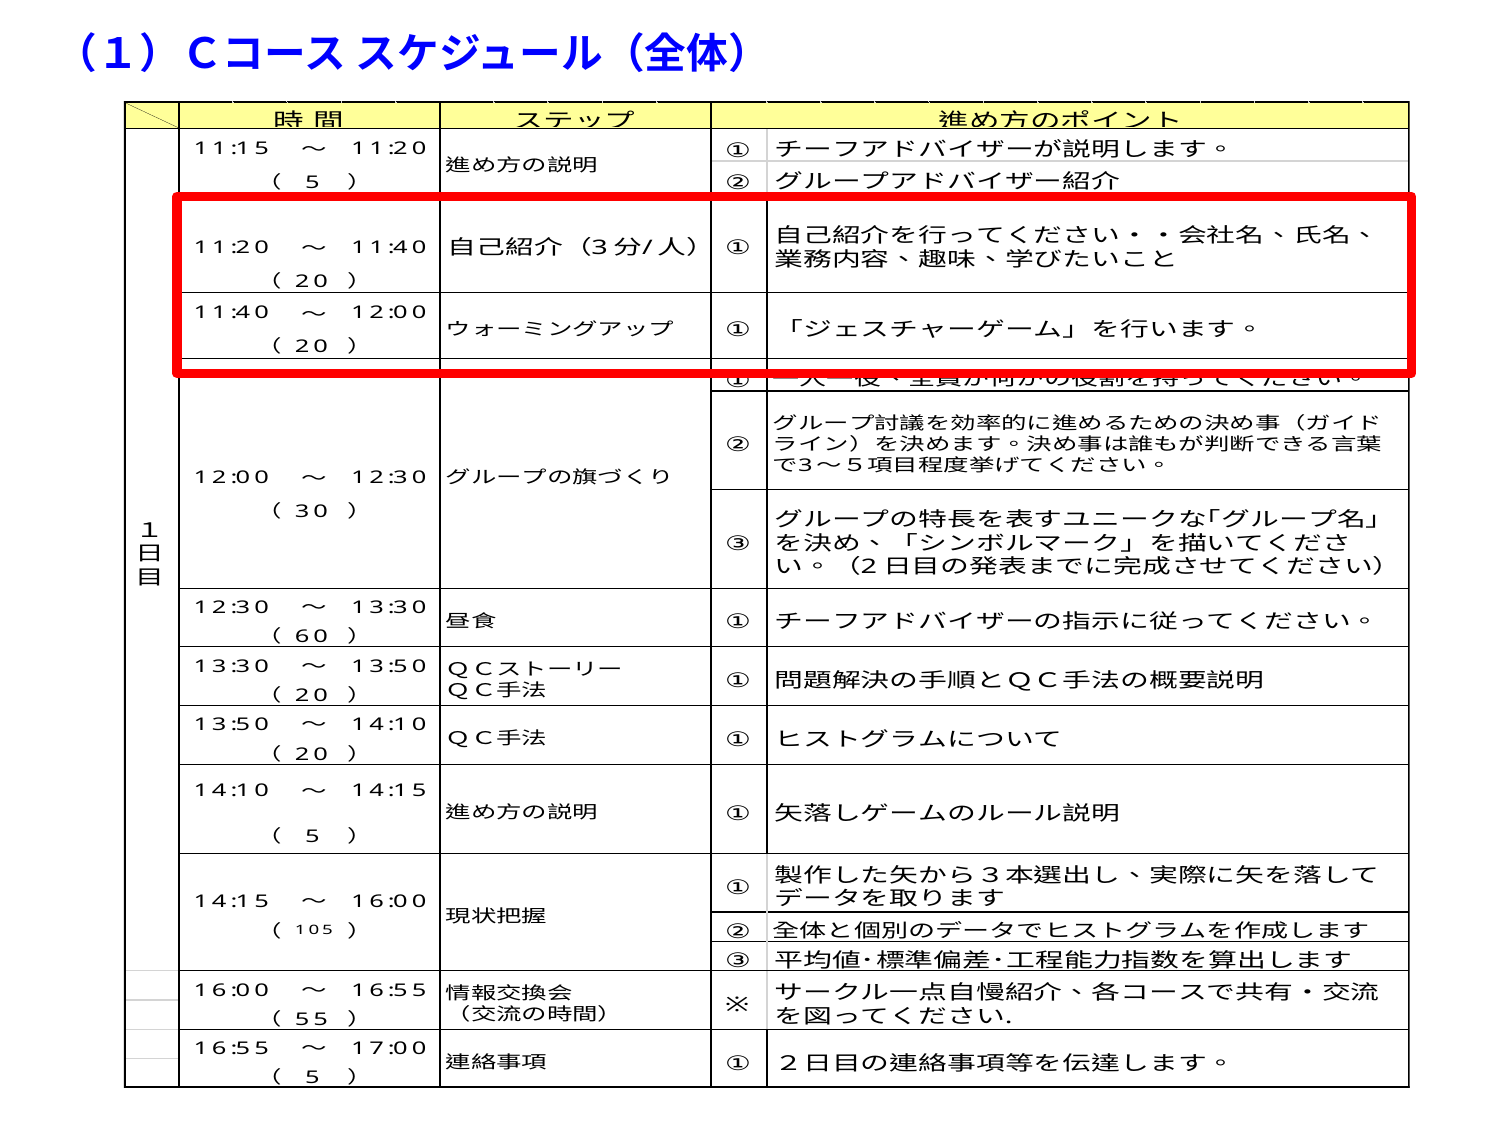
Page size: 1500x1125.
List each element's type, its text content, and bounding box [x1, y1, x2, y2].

picture [123, 101, 1412, 1089]
text_box （１）Ｃコース スケジュール（全体） [41, 19, 1022, 84]
